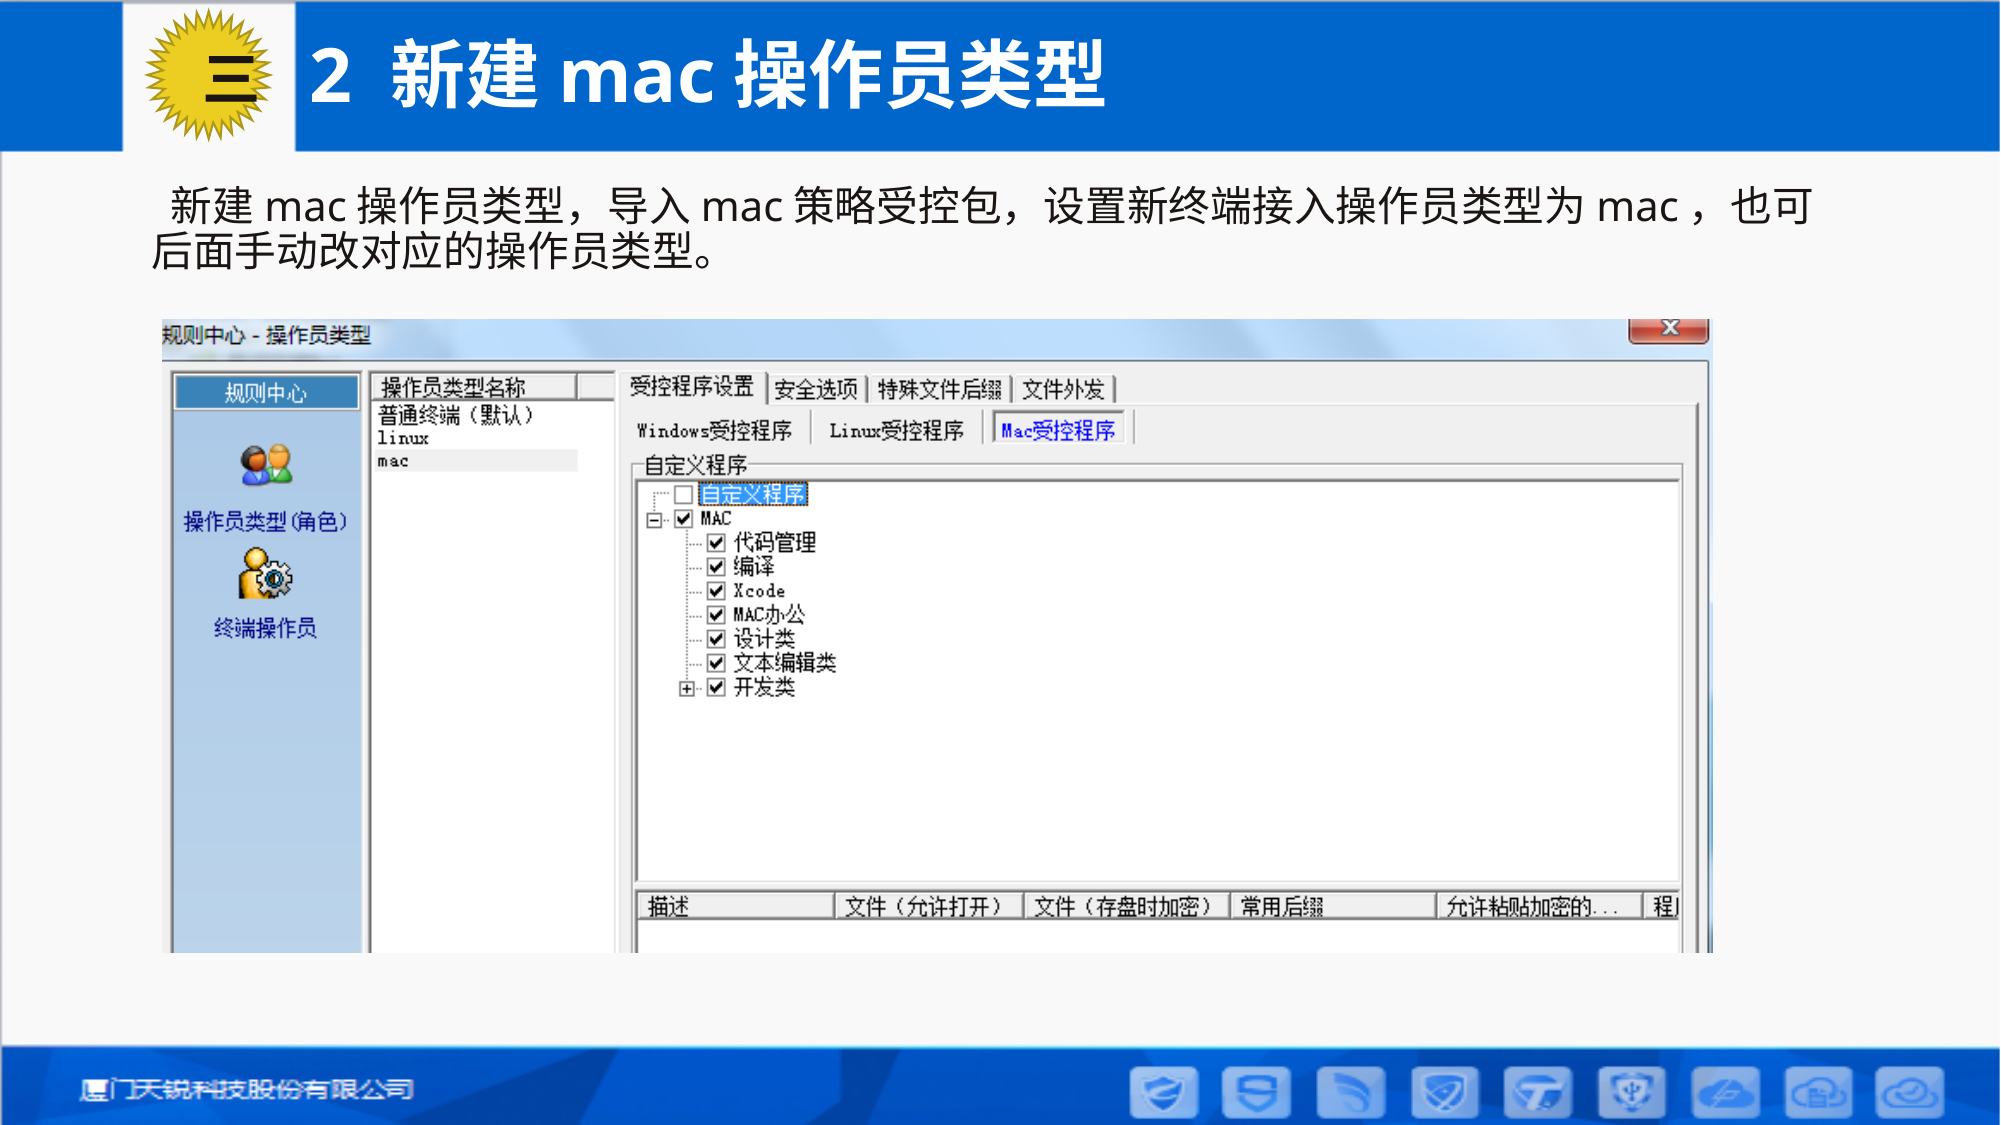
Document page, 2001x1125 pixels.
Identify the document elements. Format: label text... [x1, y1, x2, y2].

picture [0, 0, 2000, 1125]
title 2 新建mac操作员类型 [294, 2, 1543, 154]
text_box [147, 11, 270, 139]
list 新建mac操作员类型，导入mac策略受控包，设置新终端接入操作员类型为mac，也可后面手动改对应的操作员类型。 [136, 177, 1864, 286]
